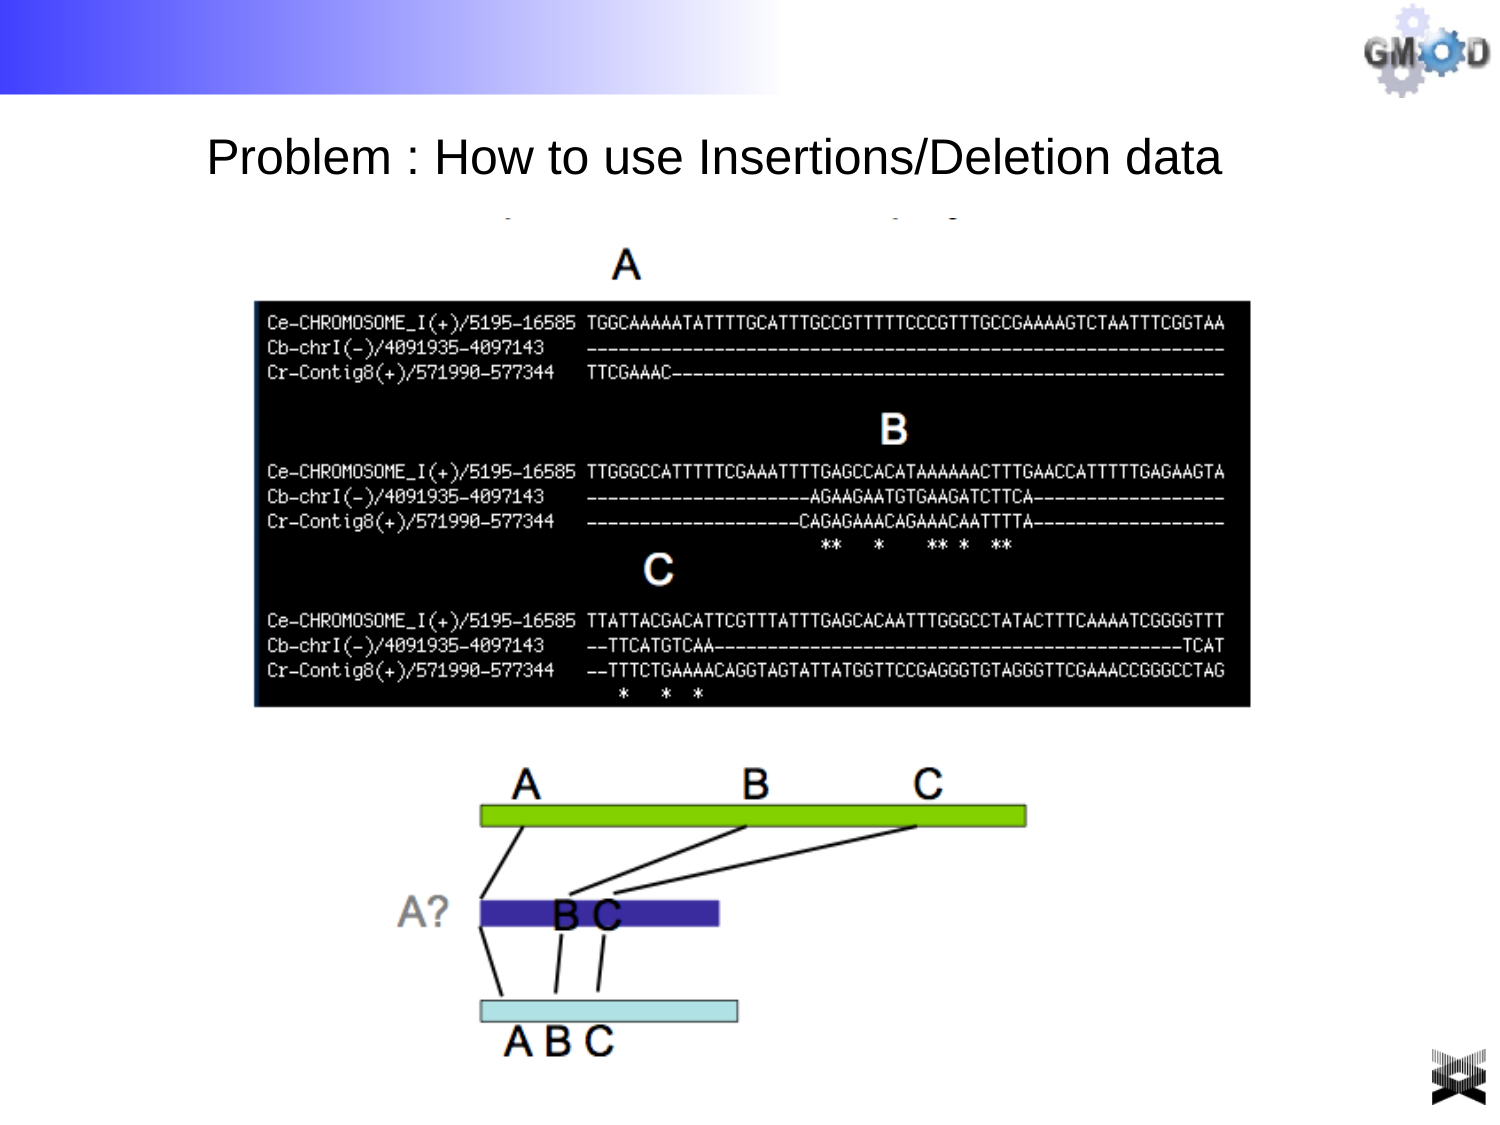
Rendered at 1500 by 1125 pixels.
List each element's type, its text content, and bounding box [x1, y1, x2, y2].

text_box Problem : How to use Insertions/Deletion data [191, 116, 1239, 193]
picture [1431, 1049, 1487, 1105]
picture [196, 218, 1321, 1072]
